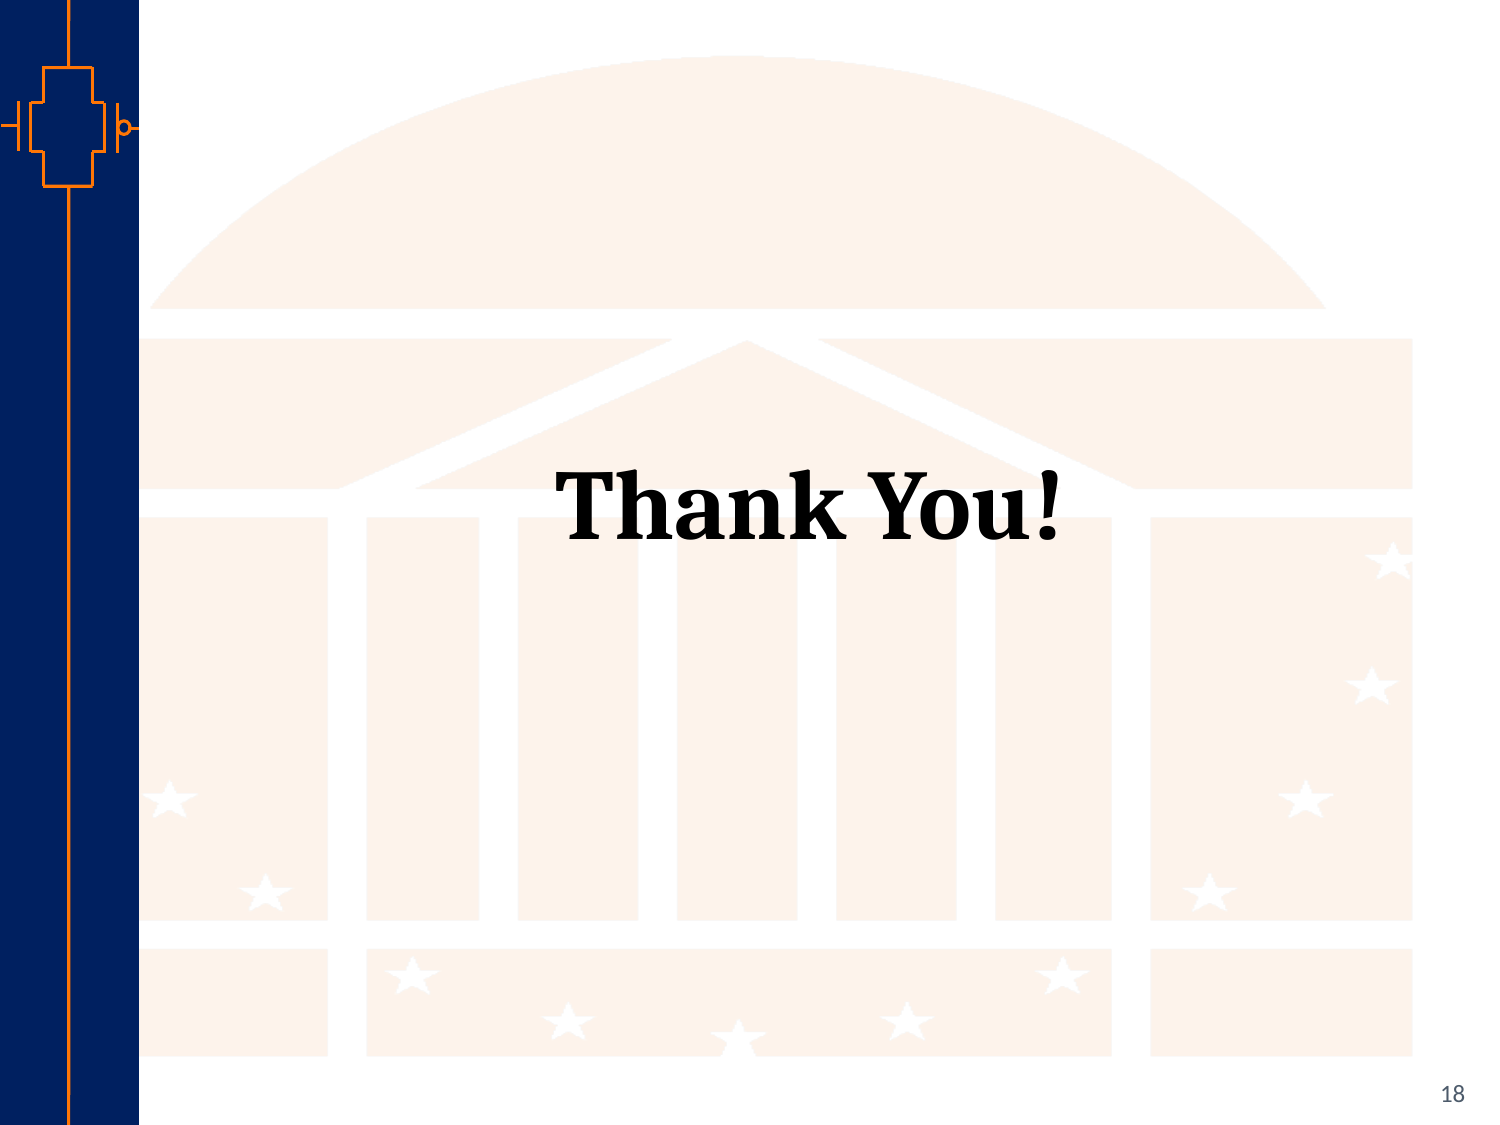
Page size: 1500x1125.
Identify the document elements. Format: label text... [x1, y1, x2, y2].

list Thank You! [294, 432, 1244, 710]
slide_number 18 [1425, 1062, 1488, 1123]
